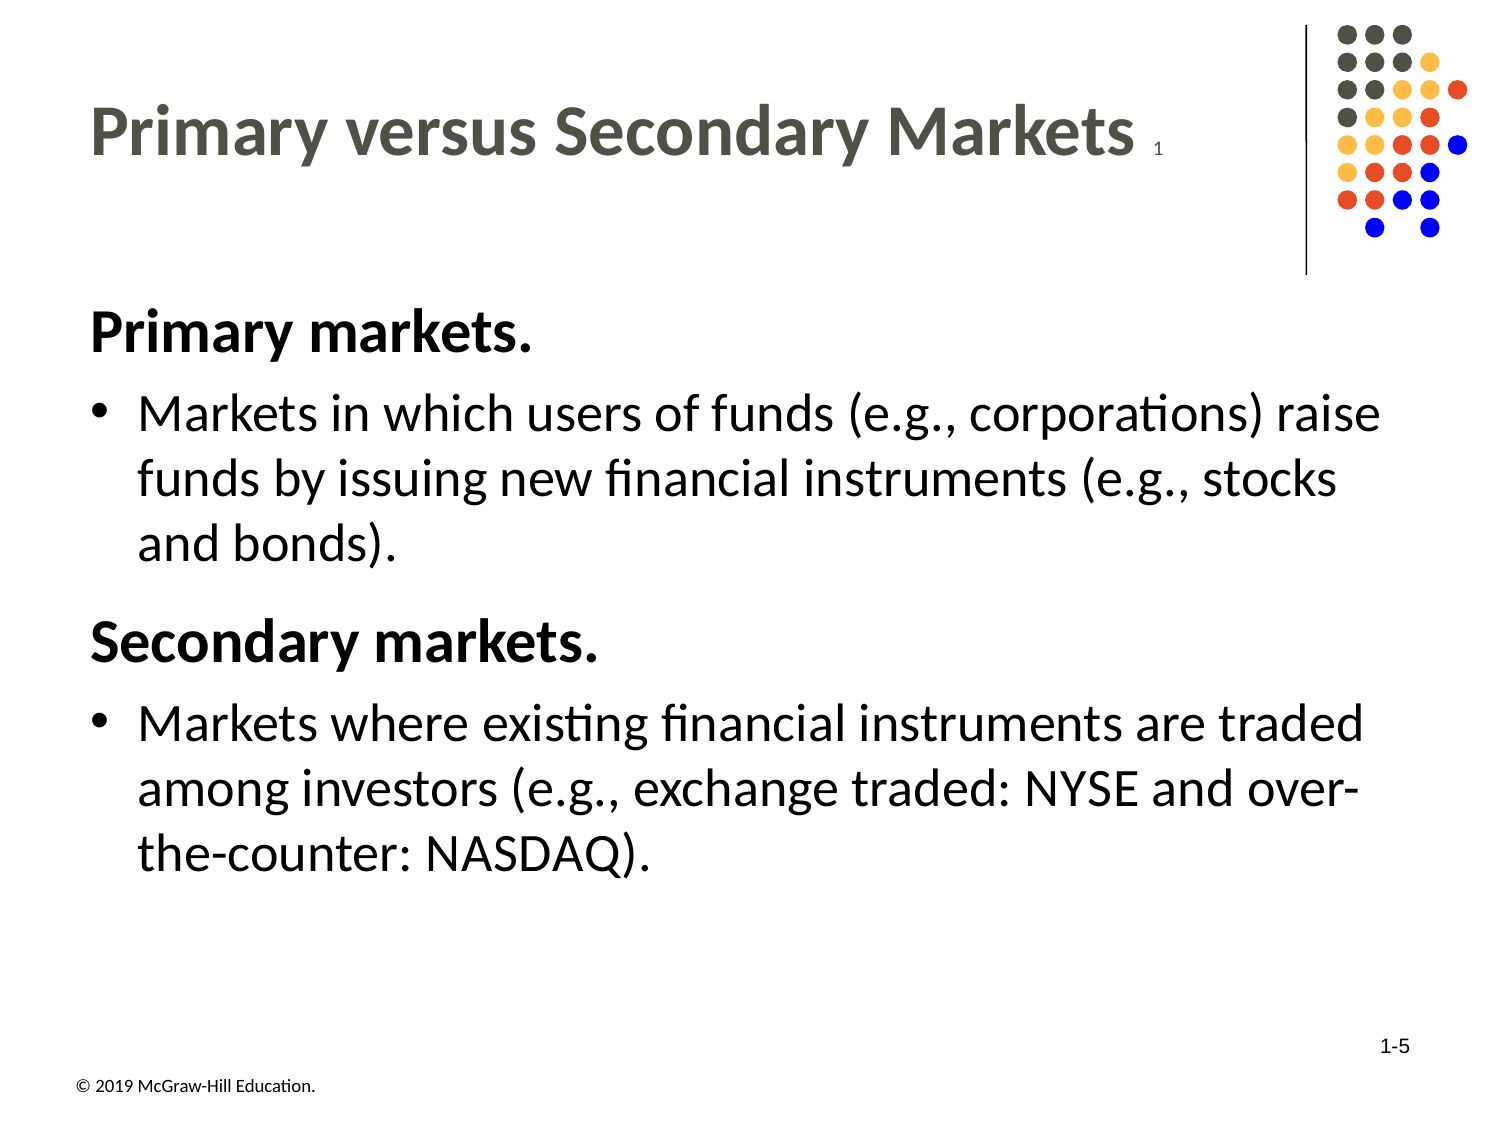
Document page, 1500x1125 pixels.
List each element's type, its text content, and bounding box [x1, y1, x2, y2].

slide_number 1-5 [1074, 1025, 1425, 1100]
list Secondary markets. Markets where existing financial instruments are traded among investors (e.g., exchange traded: N Y S E and over-the-counter: N A S D A Q). [75, 592, 1425, 911]
list Primary markets. Markets in which users of funds (e.g., corporations) raise funds by issuing new financial instruments (e.g., stocks and bonds). [75, 282, 1425, 572]
title Primary versus Secondary Markets 1 [75, 71, 1288, 181]
